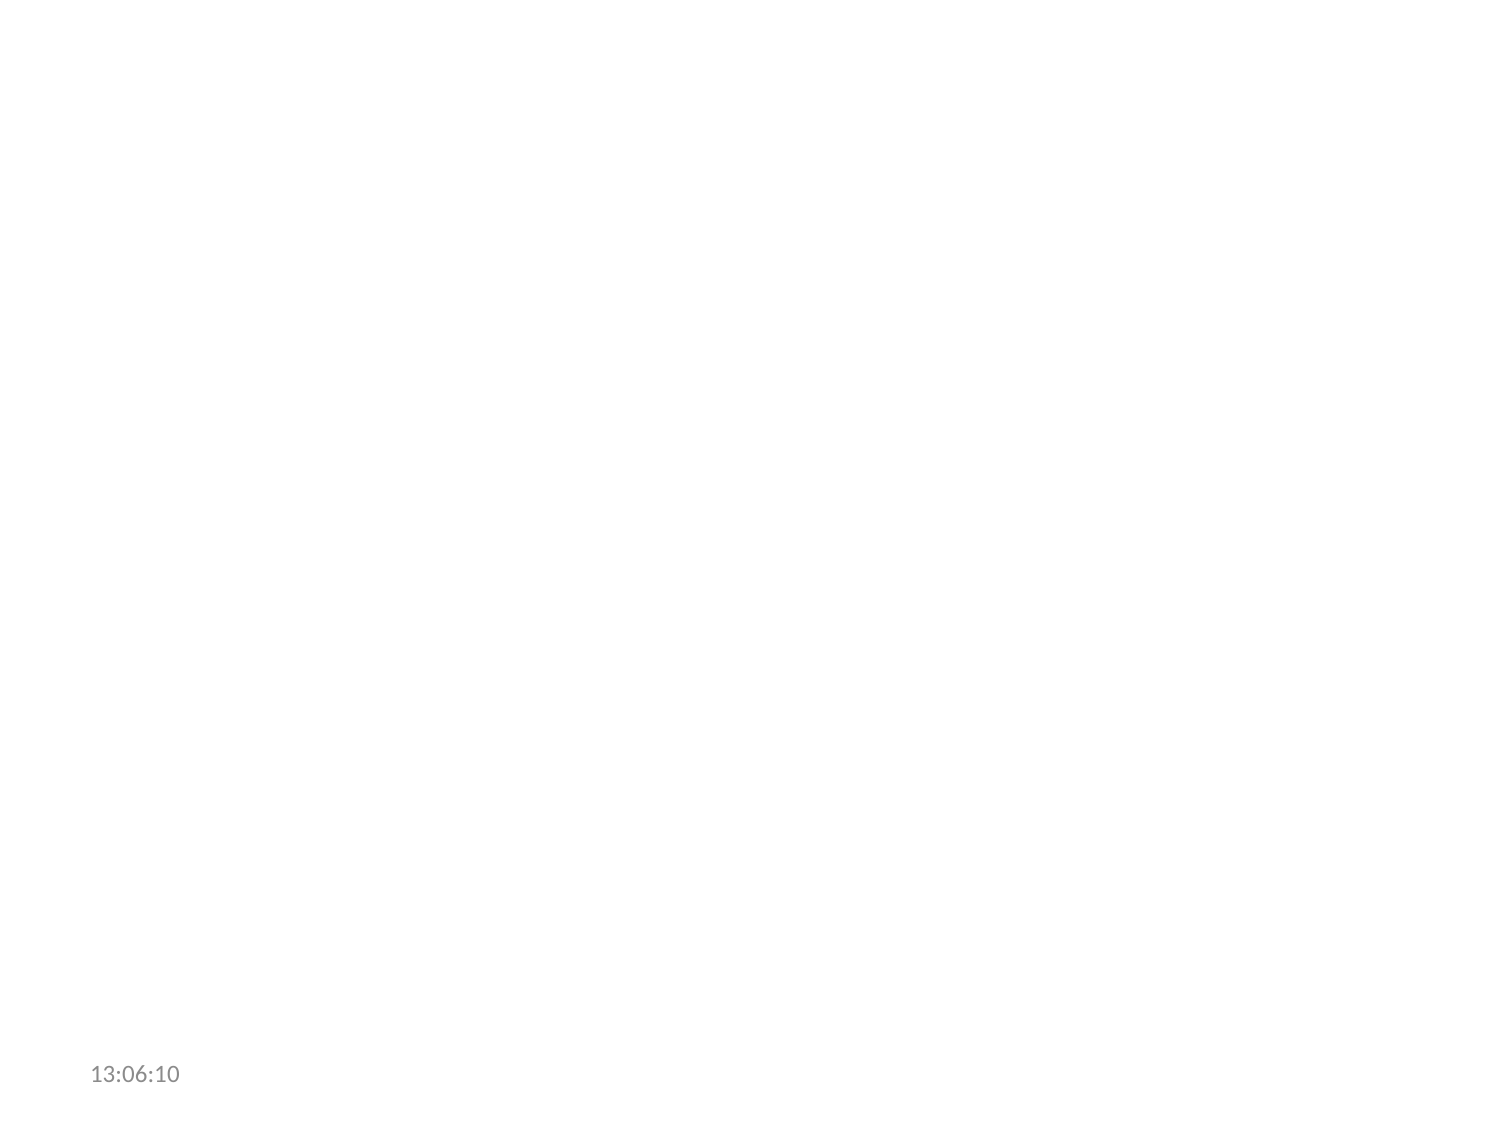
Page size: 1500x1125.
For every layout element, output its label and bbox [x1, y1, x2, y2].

slide_number [75, 1042, 425, 1103]
